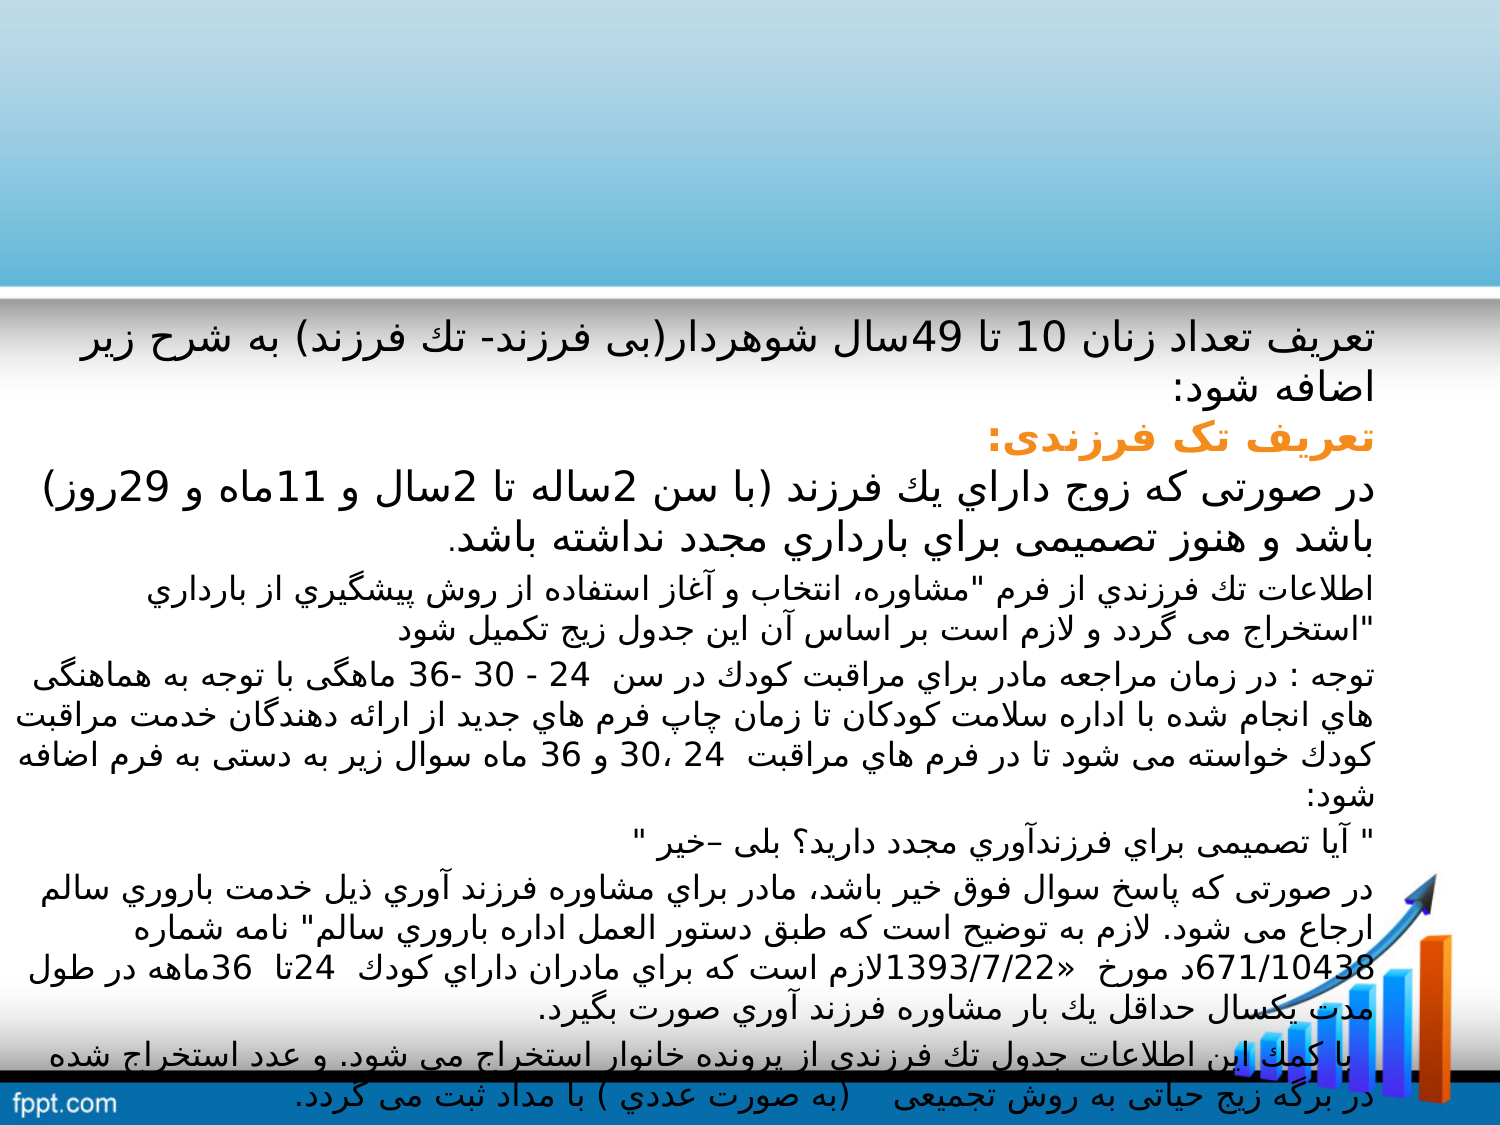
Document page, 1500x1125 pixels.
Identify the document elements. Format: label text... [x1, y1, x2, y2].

picture [0, 0, 1500, 1125]
list تعریف تعداد زنان 10 تا 49سال شوهردار(بی فرزند- تك فرزند) به شرح زیر اضافه شود: تعریف تک فرزندی: در صورتی كه زوج داراي یك فرزند (با سن 2ساله تا 2سال و 11ماه و 29روز) باشد و هنوز تصميمی براي بارداري مجدد نداشته باشد. اطلاعات تك فرزندي از فرم "مشاوره، انتخاب و آغاز استفاده از روش پيشگيري از بارداري "استخراج می گردد و لازم است بر اساس آن این جدول زیج تکميل شود توجه : در زمان مراجعه مادر براي مراقبت كودك در سن 24 - 30 -36 ماهگی با توجه به هماهنگی هاي انجام شده با اداره سلامت كودكان تا زمان چاپ فرم هاي جدید از ارائه دهندگان خدمت مراقبت كودك خواسته می شود تا در فرم هاي مراقبت 24 ،30 و 36 ماه سوال زیر به دستی به فرم اضافه شود: " آیا تصميمی براي فرزندآوري مجدد دارید؟ بلی –خير " در صورتی كه پاسخ سوال فوق خير باشد، مادر براي مشاوره فرزند آوري ذیل خدمت باروري سالم ارجاع می شود. لازم به توضيح است كه طبق دستور العمل اداره باروري سالم" نامه شماره 671/10438د مورخ «1393/7/22لازم است كه براي مادران داراي كودك 24تا 36ماهه در طول مدت یکسال حداقل یك بار مشاوره فرزند آوري صورت بگيرد. با كمك این اطلاعات جدول تك فرزندي از پرونده خانوار استخراج می شود. و عدد استخراج شده در برگه زیج حياتی به روش تجميعی (به صورت عددي ) با مداد ثبت می گردد. [0, 302, 1392, 1046]
